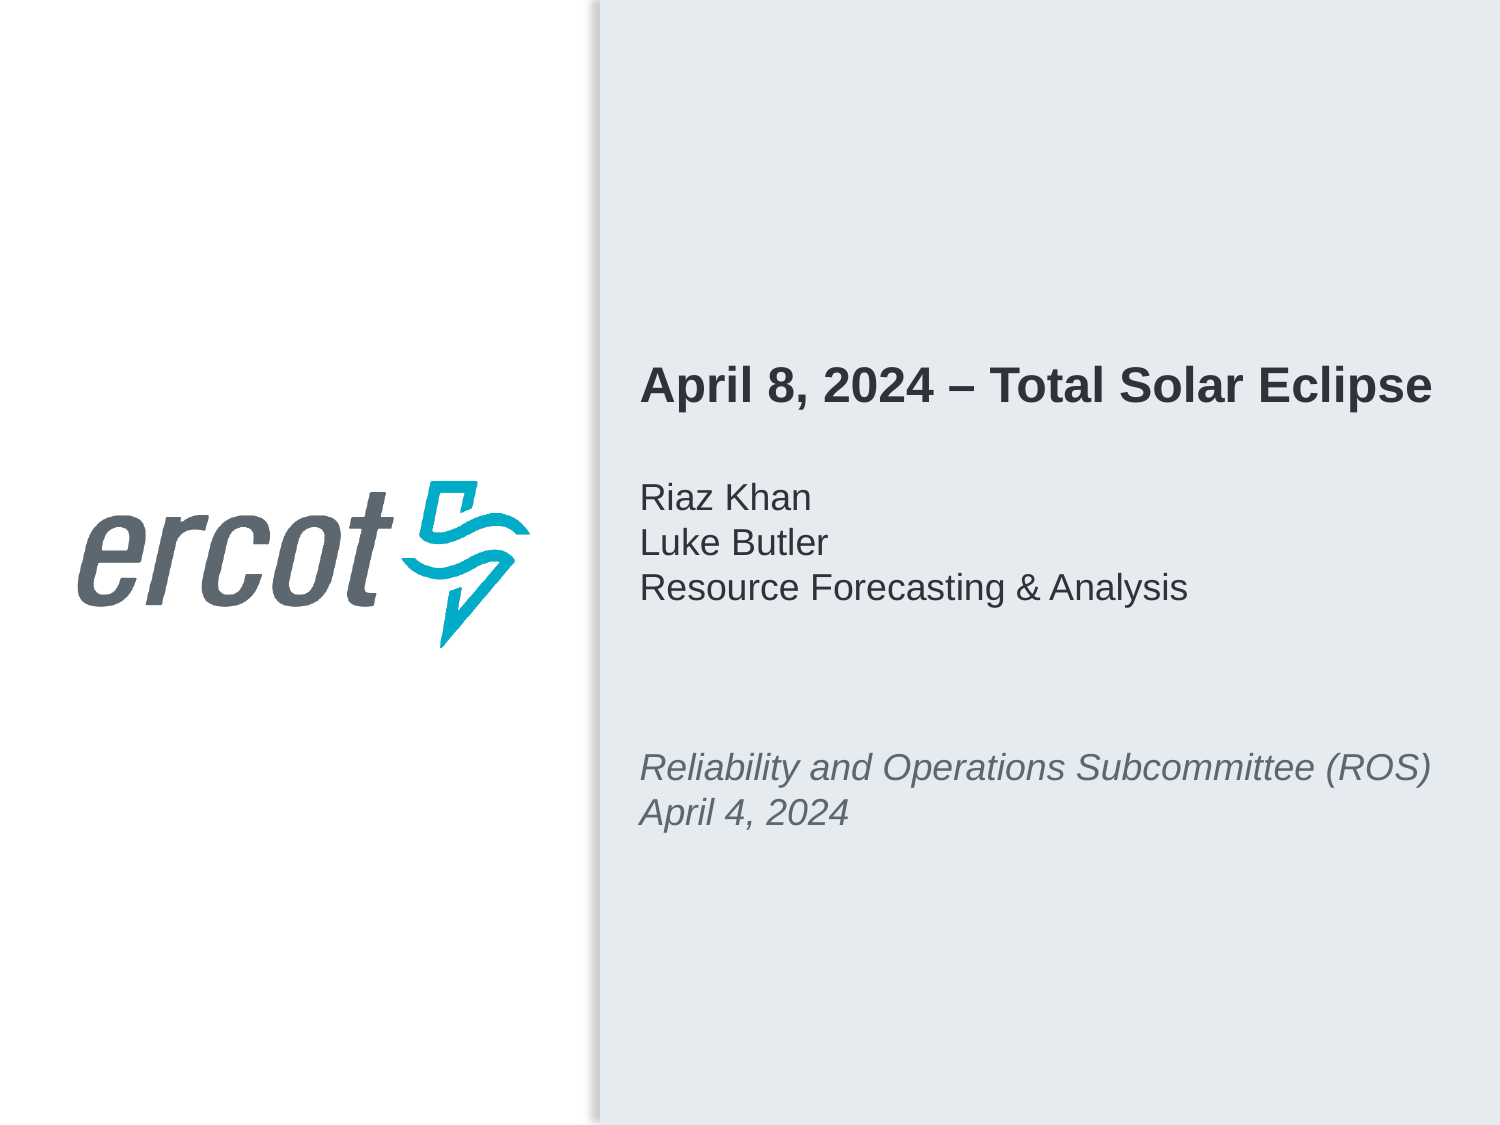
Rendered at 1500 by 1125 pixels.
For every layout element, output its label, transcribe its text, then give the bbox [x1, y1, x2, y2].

picture [68, 471, 538, 654]
text_box April 8, 2024 – Total Solar Eclipse Riaz Khan Luke Butler Resource Forecasting & Analysis Reliability and Operations Subcommittee (ROS) April 4, 2024 [624, 345, 1474, 841]
